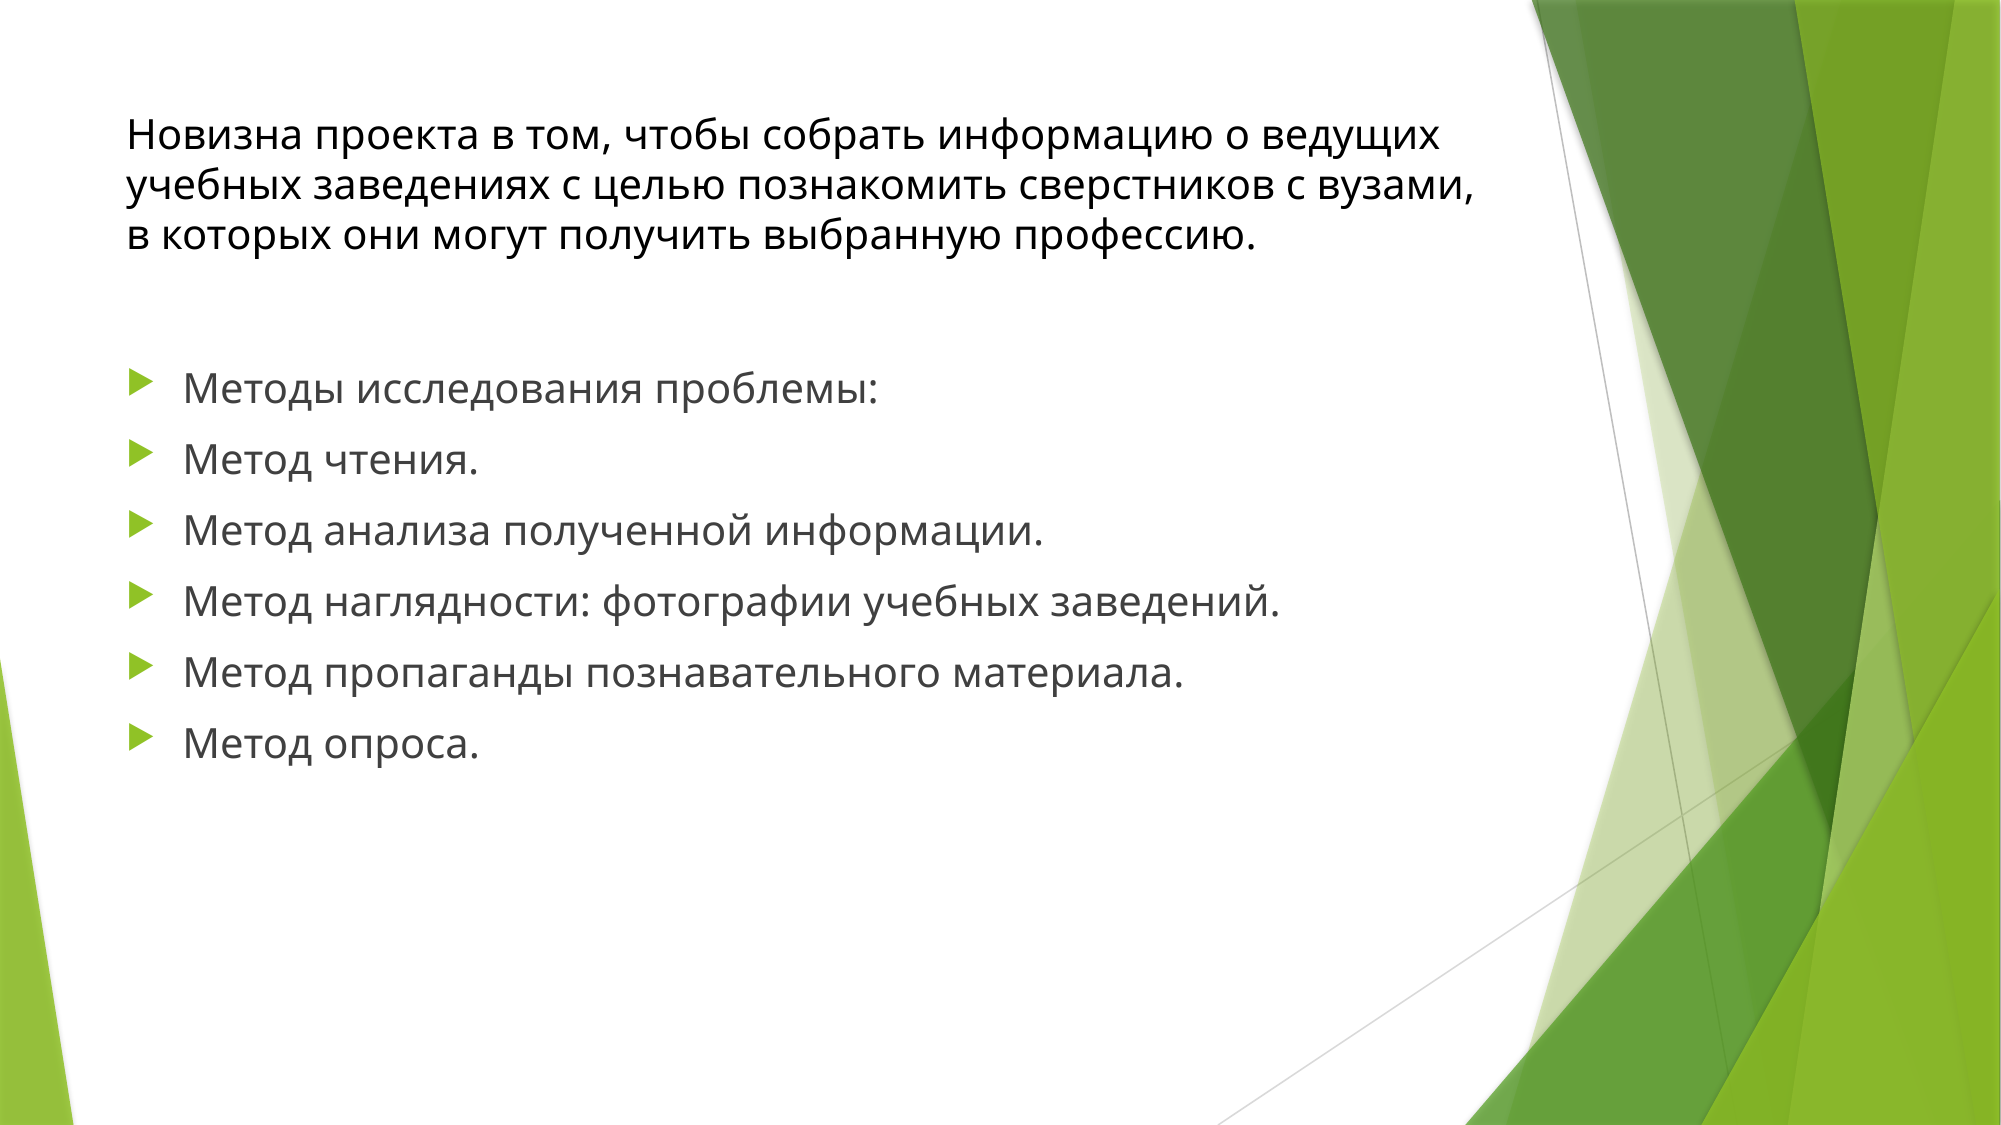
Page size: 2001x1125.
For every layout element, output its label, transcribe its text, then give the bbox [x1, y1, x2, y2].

list Методы исследования проблемы: Метод чтения. Метод анализа полученной информации. Метод наглядности: фотографии учебных заведений. Метод пропаганды познавательного материала. Метод опроса. [111, 354, 1522, 992]
title Новизна проекта в том, чтобы собрать информацию о ведущих учебных заведениях с целью познакомить сверстников с вузами, в которых они могут получить выбранную профессию. [111, 99, 1522, 317]
